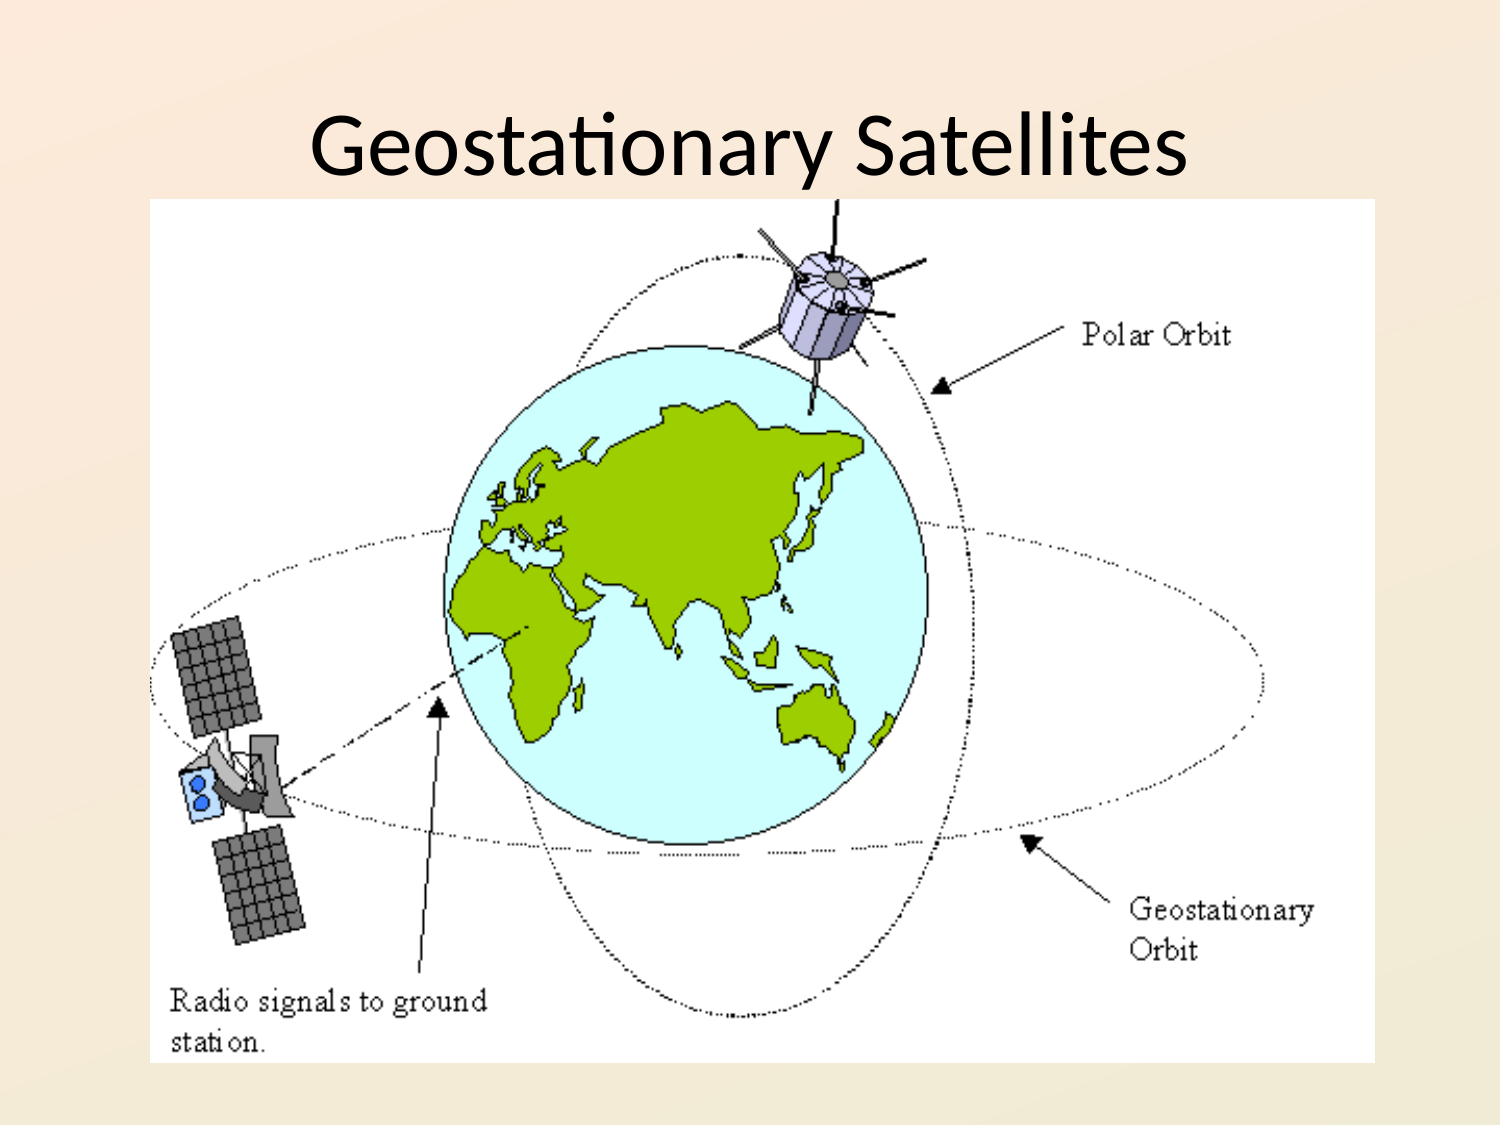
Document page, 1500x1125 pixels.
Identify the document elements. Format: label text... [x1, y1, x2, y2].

title Geostationary Satellites [75, 45, 1425, 233]
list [149, 199, 1376, 1063]
